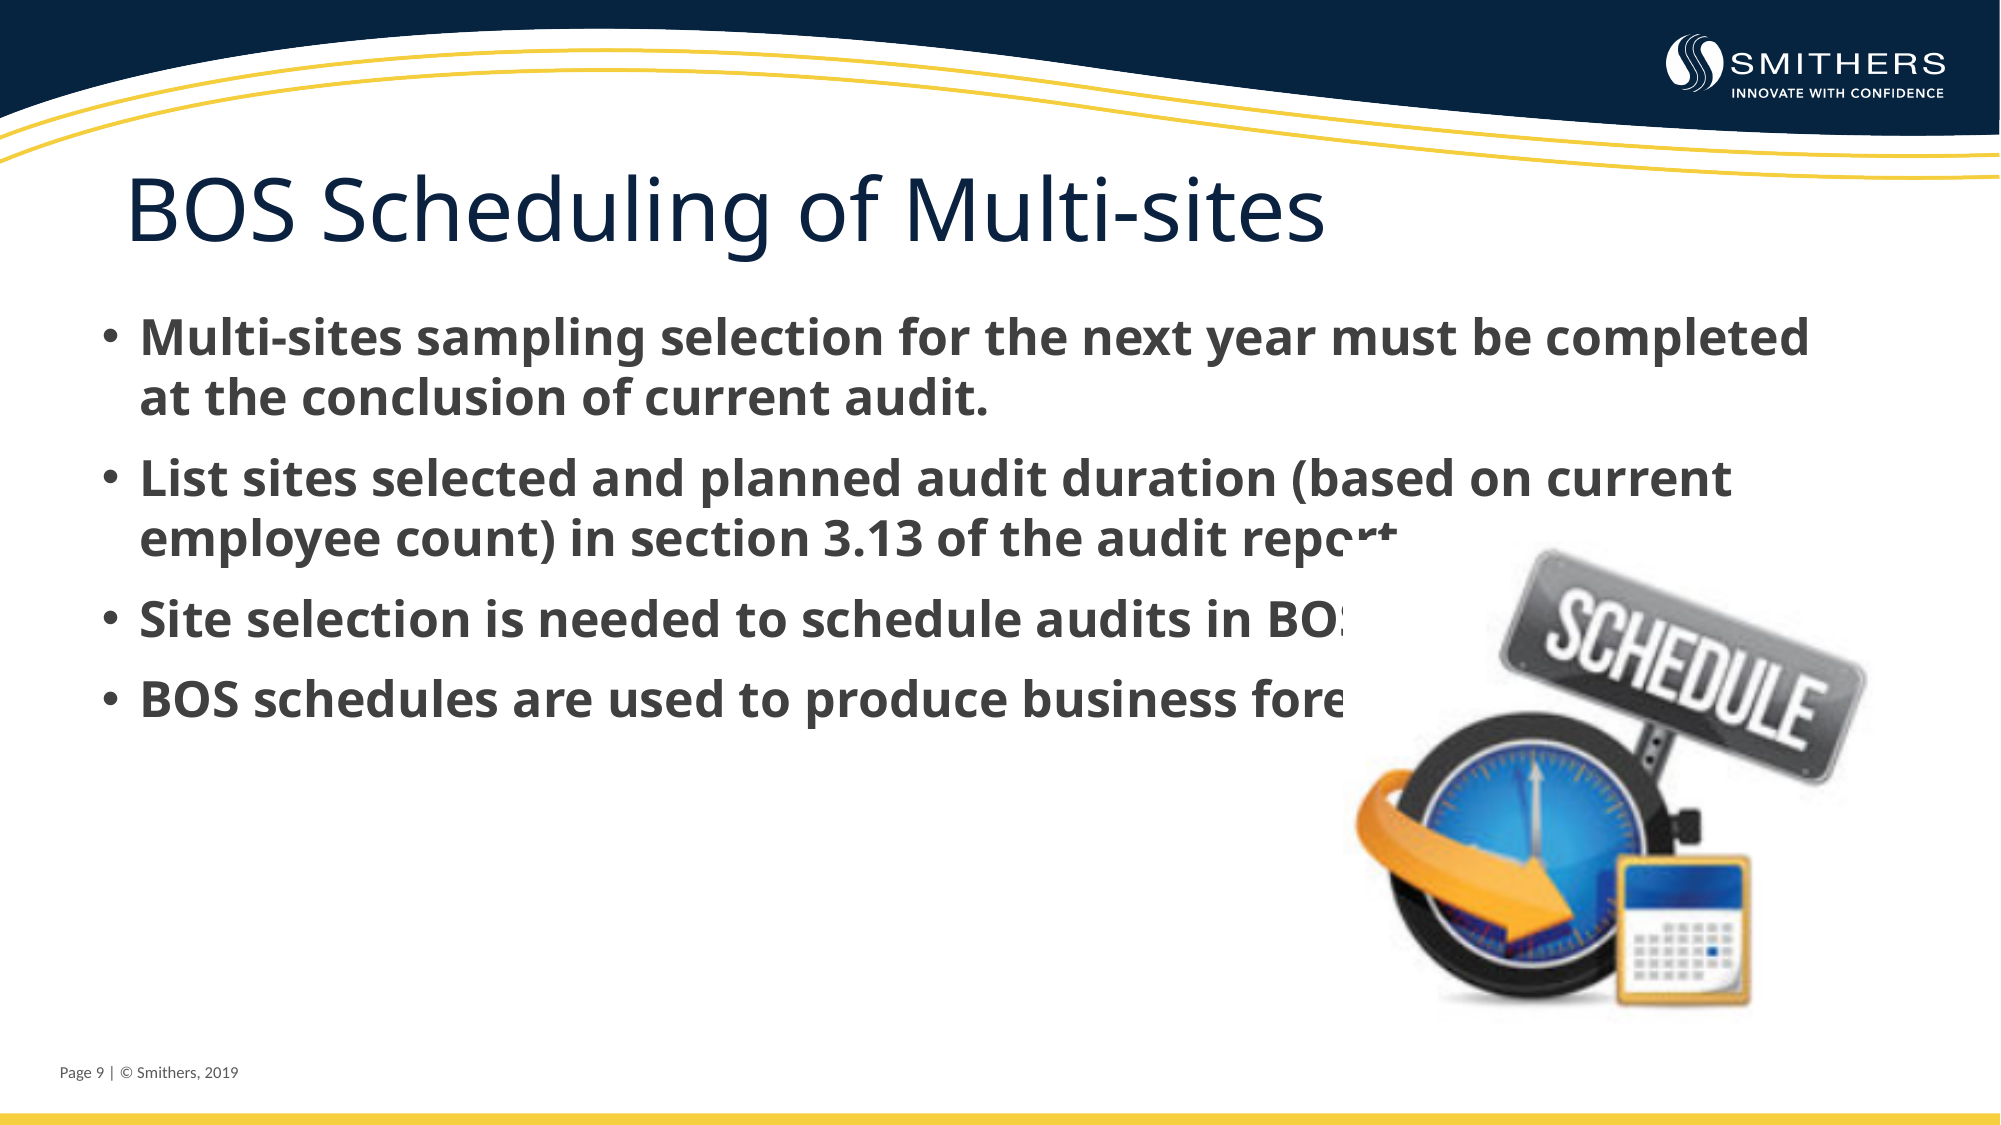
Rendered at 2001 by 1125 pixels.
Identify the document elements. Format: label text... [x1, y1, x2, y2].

list Multi-sites sampling selection for the next year must be completed at the conclusion of current audit. List sites selected and planned audit duration (based on current employee count) in section 3.13 of the audit report. Site selection is needed to schedule audits in BOS. BOS schedules are used to produce business forecast data. [101, 306, 1863, 1042]
picture [0, 0, 2000, 194]
slide_number Page 9 | © Smithers, 2019 [59, 1029, 371, 1083]
title BOS Scheduling of Multi-sites [101, 120, 1863, 306]
picture [1343, 540, 1885, 1027]
